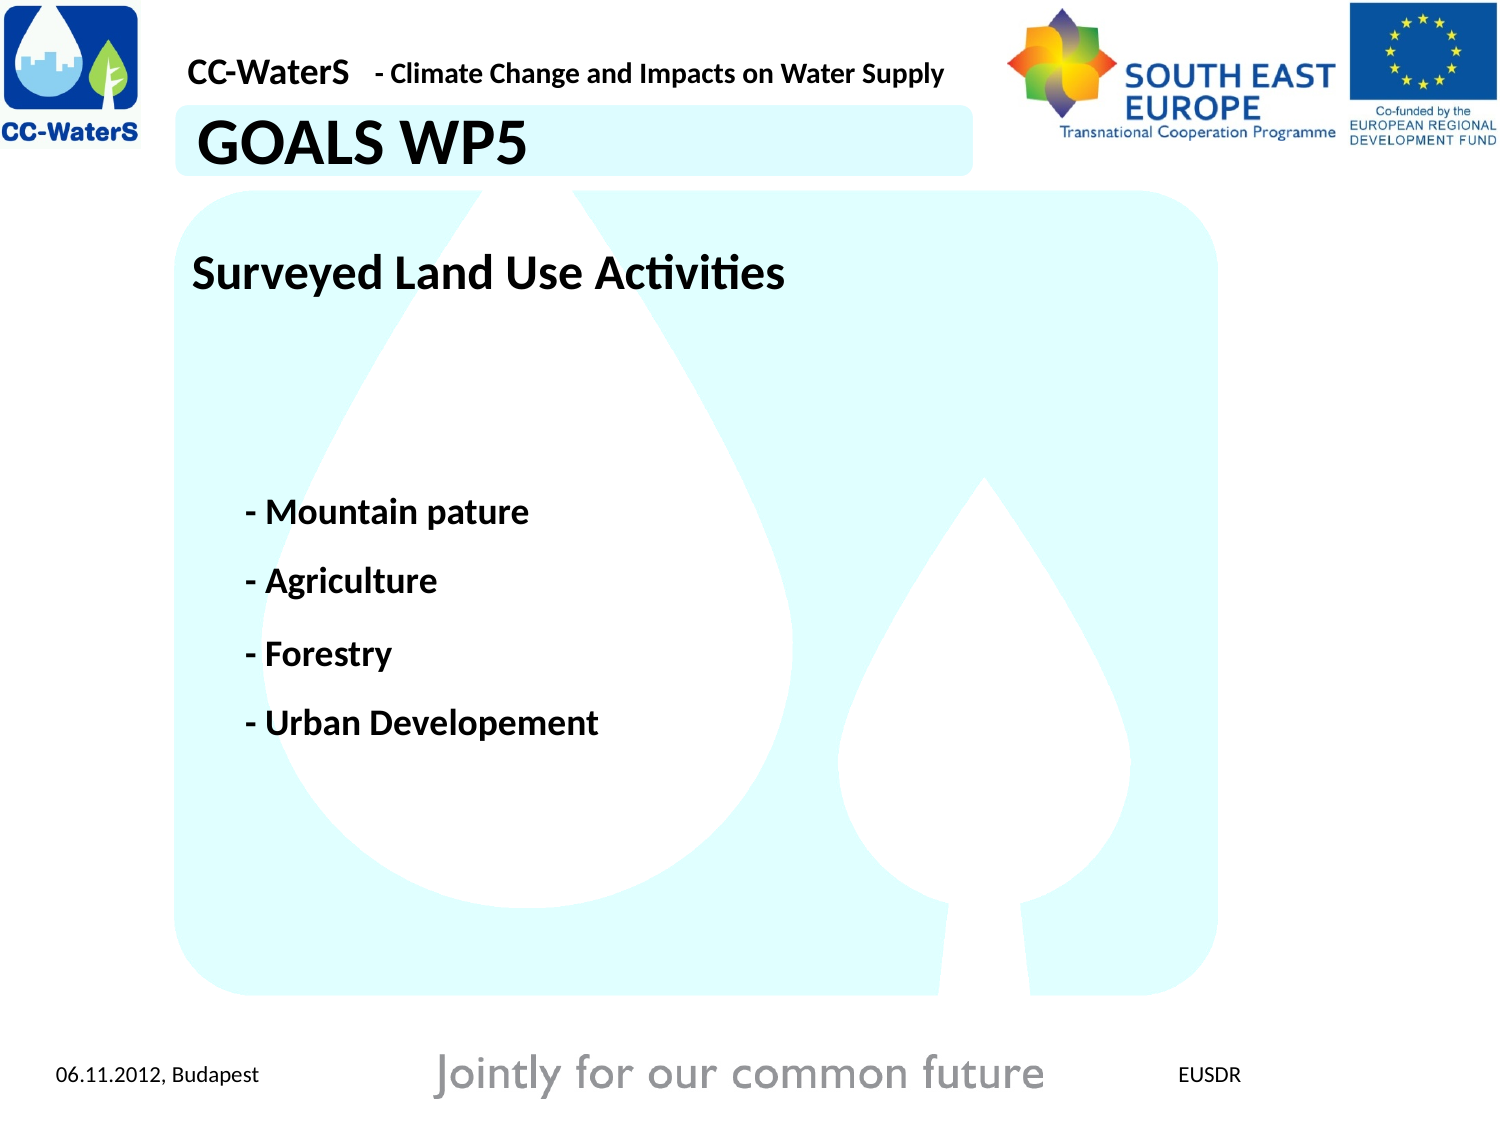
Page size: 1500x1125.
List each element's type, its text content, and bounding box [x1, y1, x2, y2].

text_box - Mountain pature [230, 479, 1424, 540]
text_box - Forestry [230, 621, 1424, 682]
text_box Surveyed Land Use Activities [177, 231, 1447, 307]
picture [433, 1054, 1043, 1099]
picture [1347, 0, 1500, 148]
picture [0, 0, 141, 149]
text_box - Agriculture [230, 549, 1424, 609]
picture [1007, 8, 1336, 141]
text_box GOALS WP5 [183, 90, 545, 185]
text_box - Urban Developement [230, 690, 1424, 751]
